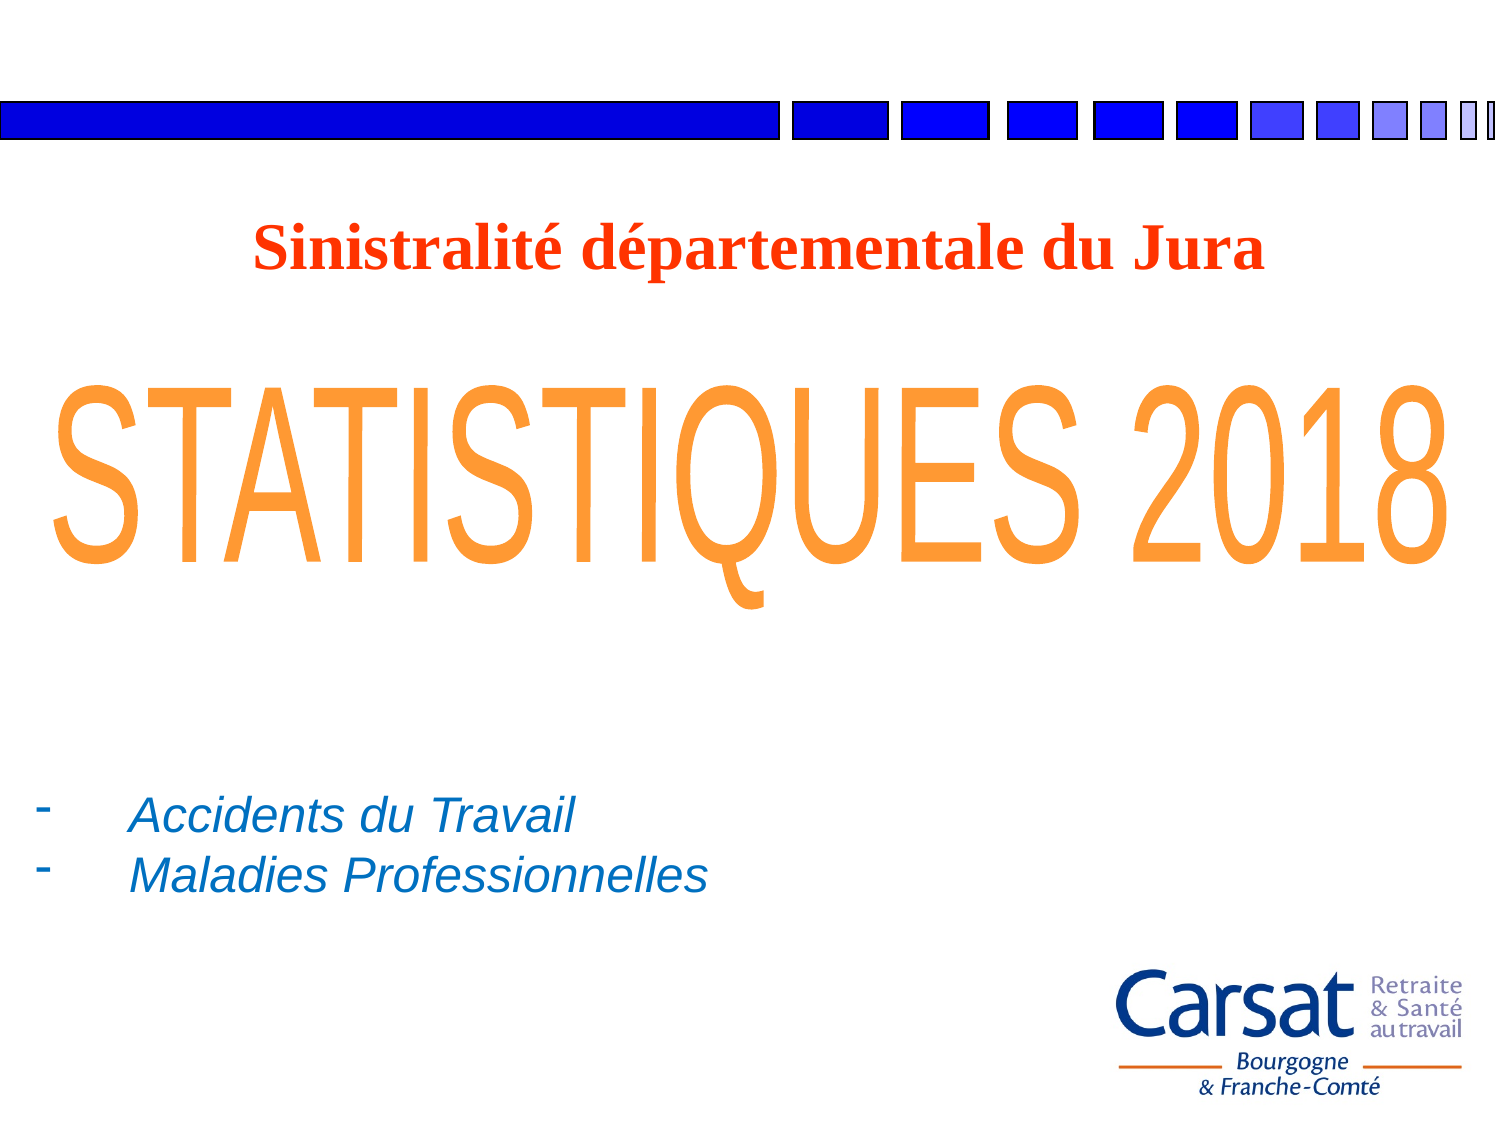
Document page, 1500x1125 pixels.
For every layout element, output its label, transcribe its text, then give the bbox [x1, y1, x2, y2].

picture [1077, 929, 1500, 1120]
text_box Sinistralité départementale du Jura [237, 195, 1283, 291]
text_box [0, 101, 1495, 140]
text_box Accidents du Travail Maladies Professionnelles [25, 779, 1477, 962]
